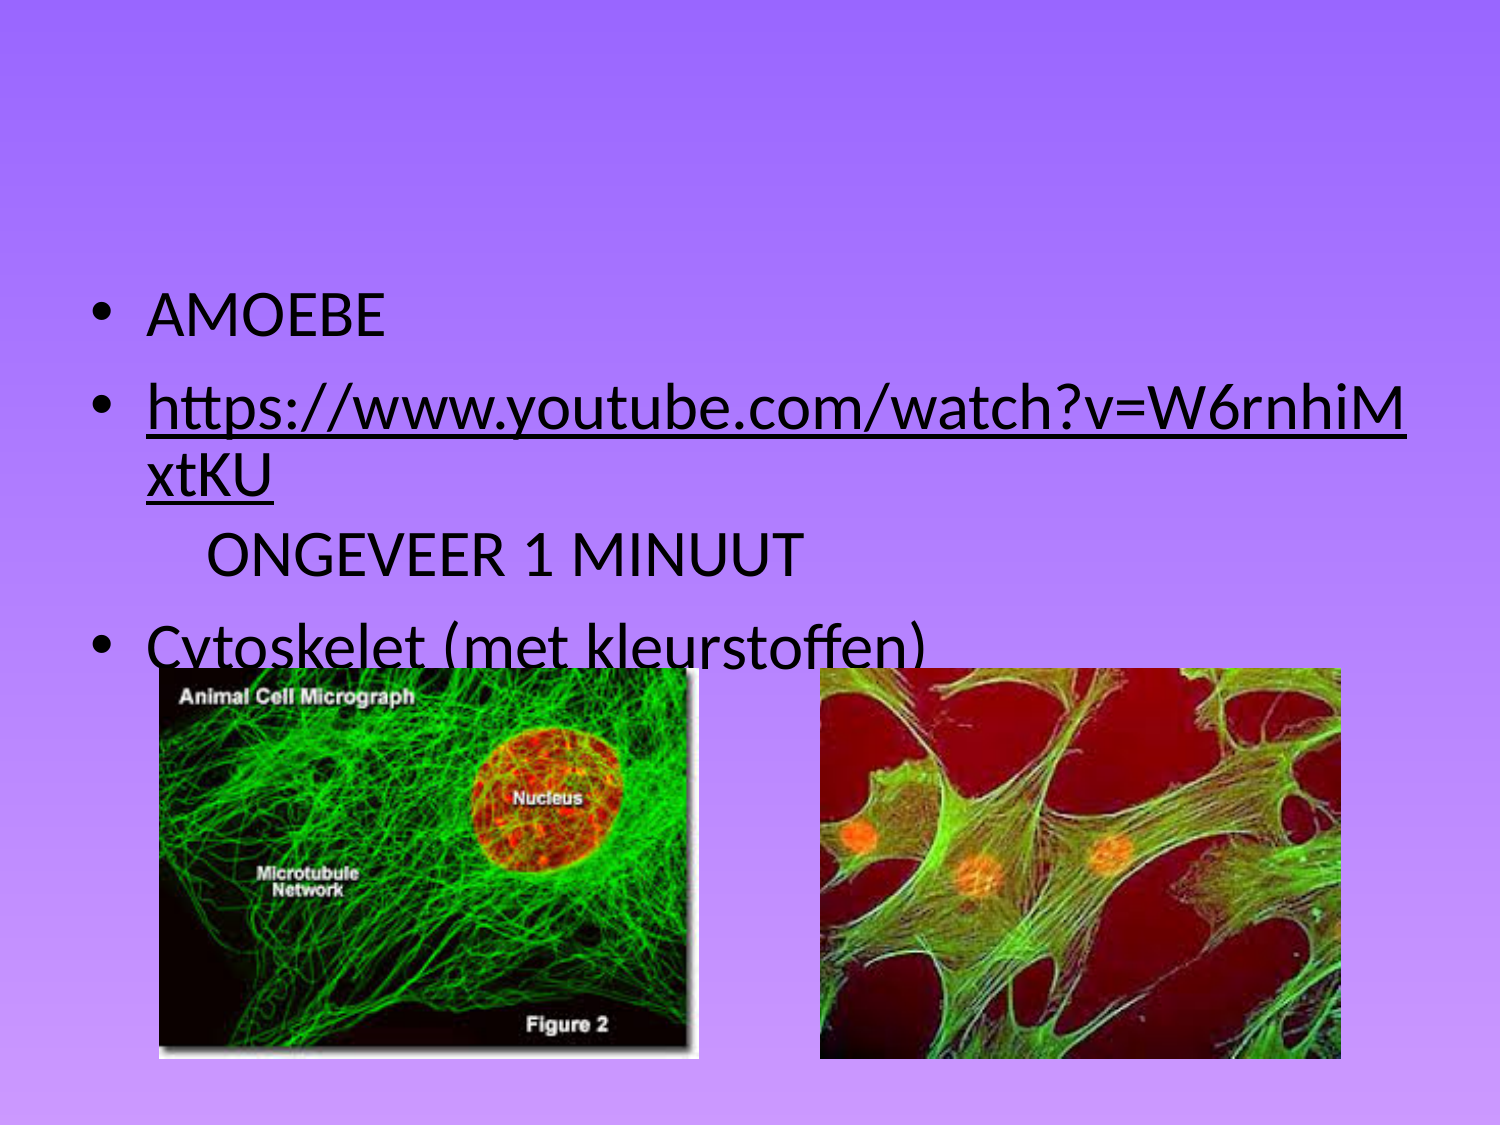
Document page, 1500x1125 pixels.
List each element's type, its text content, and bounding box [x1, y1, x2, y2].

picture [159, 668, 699, 1059]
picture [820, 668, 1341, 1059]
list AMOEBE https://www.youtube.com/watch?v=W6rnhiMxtKU ONGEVEER 1 MINUUT Cytoskelet (met kleurstoffen) [75, 262, 1425, 1083]
